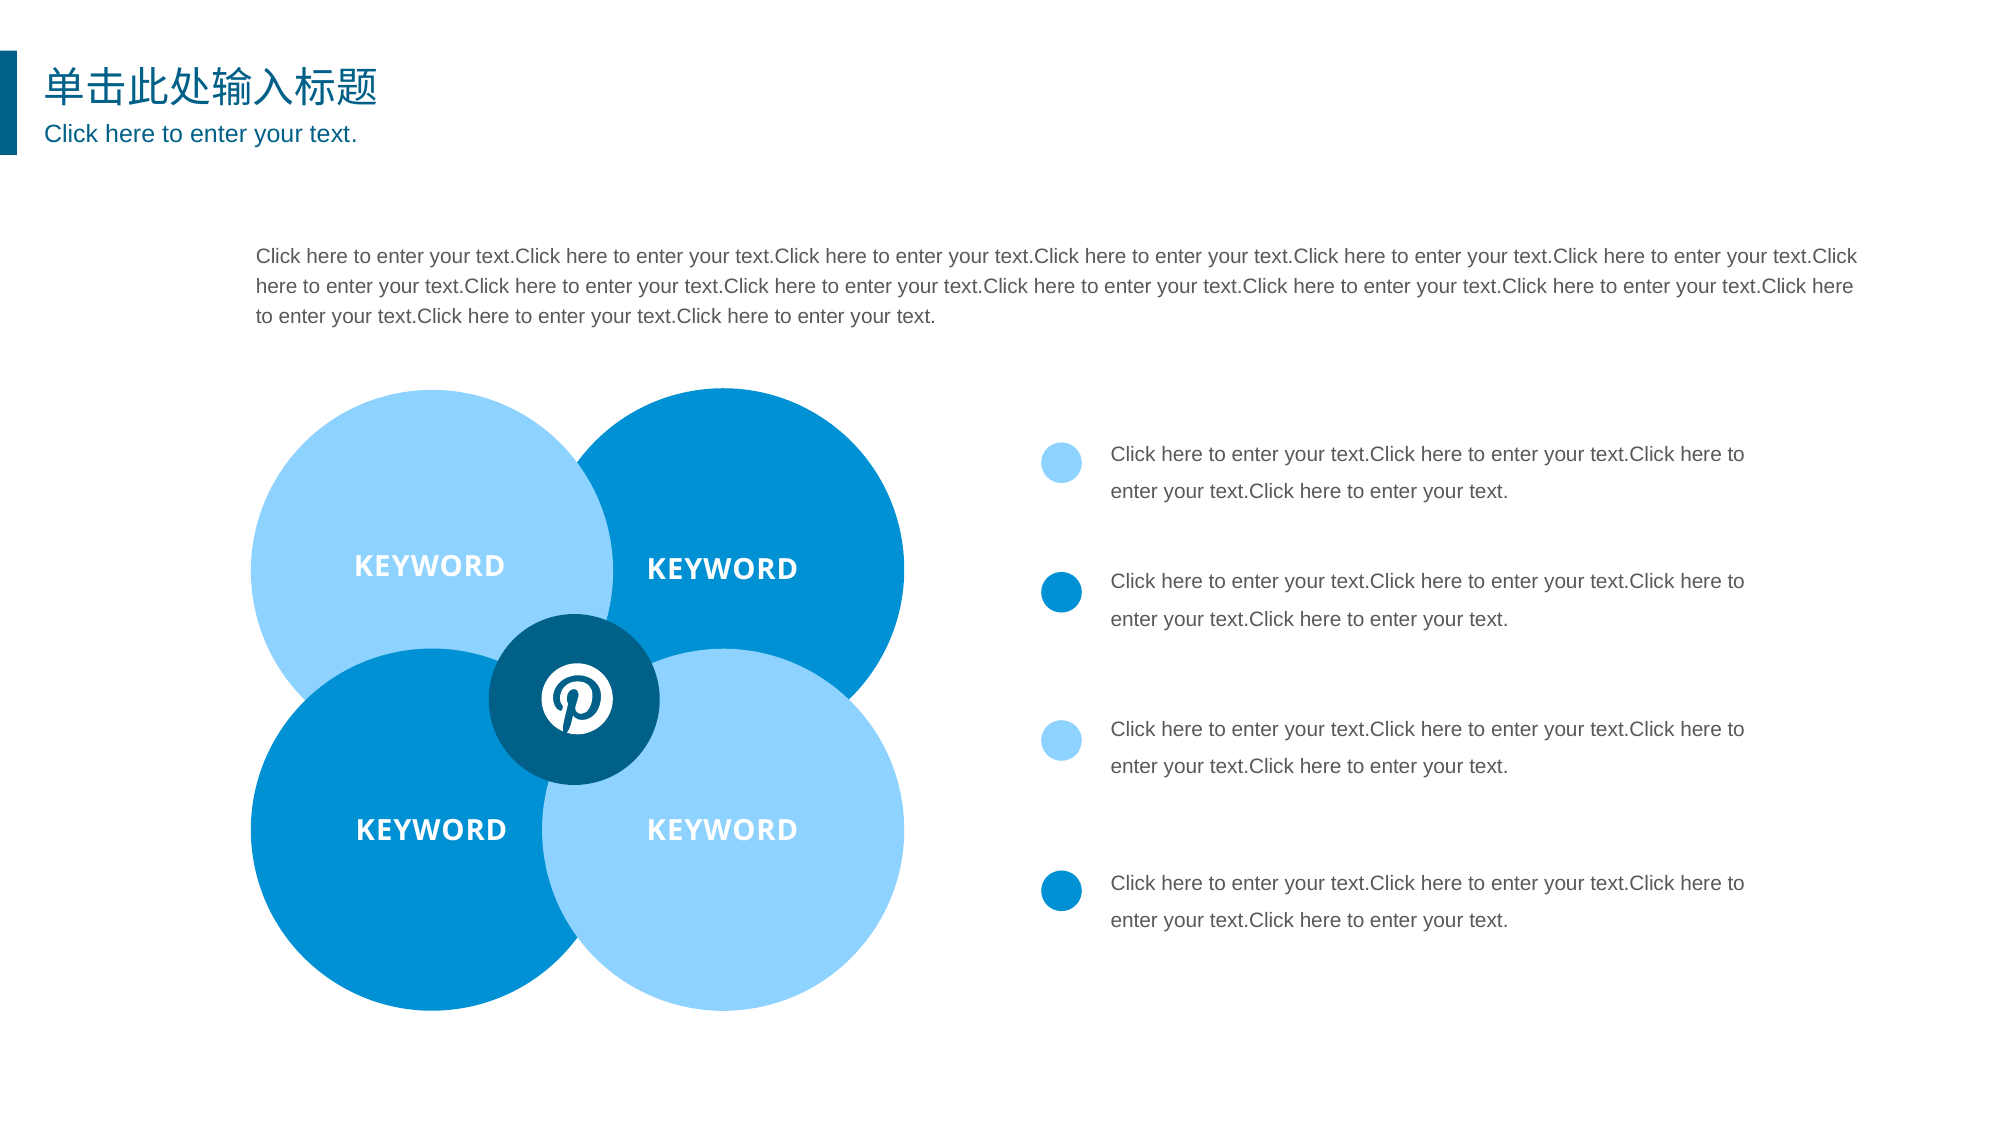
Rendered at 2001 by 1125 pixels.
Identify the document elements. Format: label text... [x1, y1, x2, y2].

text_box KEYWORD [264, 544, 595, 586]
text_box KEYWORD [612, 547, 888, 589]
text_box 单击此处输入标题 [29, 53, 418, 119]
text_box [250, 648, 577, 1011]
text_box [1041, 870, 1082, 912]
text_box [250, 389, 614, 700]
text_box Click here to enter your text.Click here to enter your text.Click here to enter your text.Click here to enter your text. [1095, 695, 1789, 786]
text_box KEYWORD [557, 808, 888, 850]
text_box Click here to enter your text.Click here to enter your text.Click here to enter your text.Click here to enter your text. [1095, 547, 1789, 638]
text_box [1041, 720, 1082, 761]
text_box [1041, 442, 1082, 484]
text_box Click here to enter your text.Click here to enter your text.Click here to enter your text.Click here to enter your text. [1095, 849, 1789, 939]
text_box [1041, 571, 1082, 613]
text_box [0, 50, 18, 156]
text_box Click here to enter your text.Click here to enter your text.Click here to enter your text.Click here to enter your text.Click here to enter your text.Click here to enter your text.Click here to enter your text.Click here to enter your text.Click here to enter your text.Click here to enter your text.Click here to enter your text.Click here to enter your text.Click here to enter your text.Click here to enter your text.Click here to enter your text. [255, 237, 1867, 328]
text_box [541, 663, 613, 735]
text_box [543, 648, 905, 1011]
text_box Click here to enter your text.Click here to enter your text.Click here to enter your text.Click here to enter your text. [1095, 420, 1789, 511]
text_box [488, 614, 660, 785]
text_box KEYWORD [266, 808, 557, 850]
text_box Click here to enter your text. [37, 105, 409, 154]
text_box [577, 388, 905, 699]
